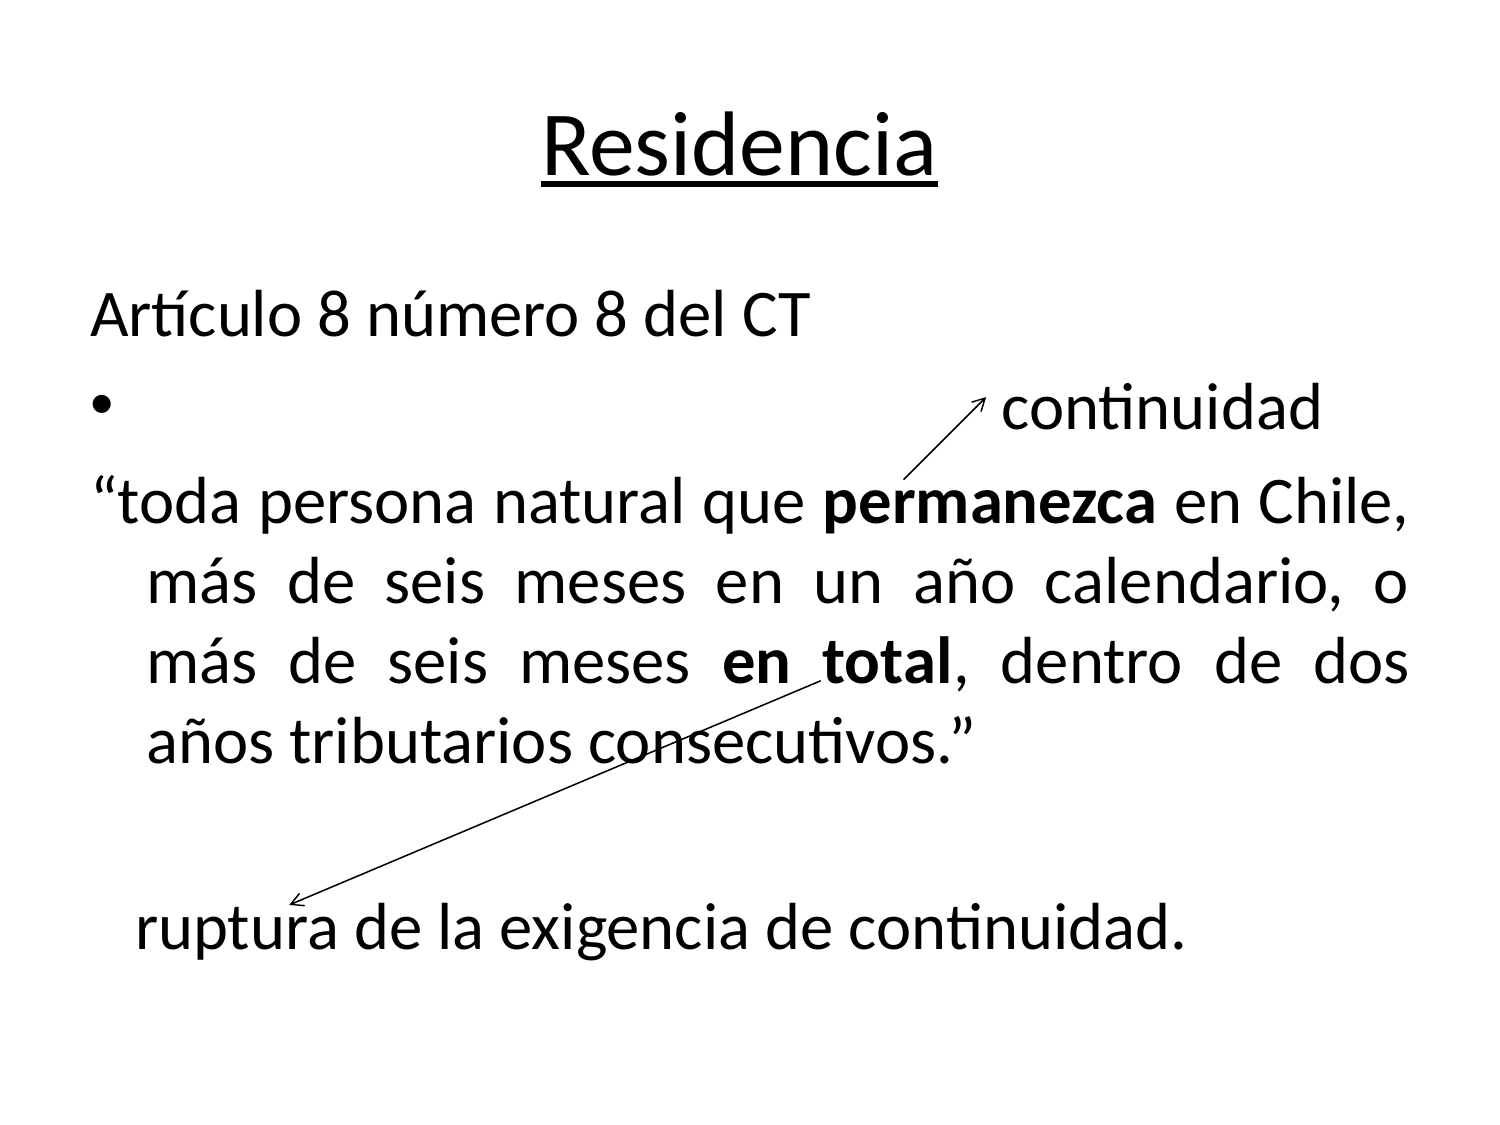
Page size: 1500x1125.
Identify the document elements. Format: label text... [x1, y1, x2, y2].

list Artículo 8 número 8 del CT continuidad “toda persona natural que permanezca en Chile, más de seis meses en un año calendario, o más de seis meses en total, dentro de dos años tributarios consecutivos.” ruptura de la exigencia de continuidad. [74, 262, 1426, 1059]
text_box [903, 396, 987, 480]
title Residencia [74, 44, 1426, 233]
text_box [288, 680, 821, 906]
